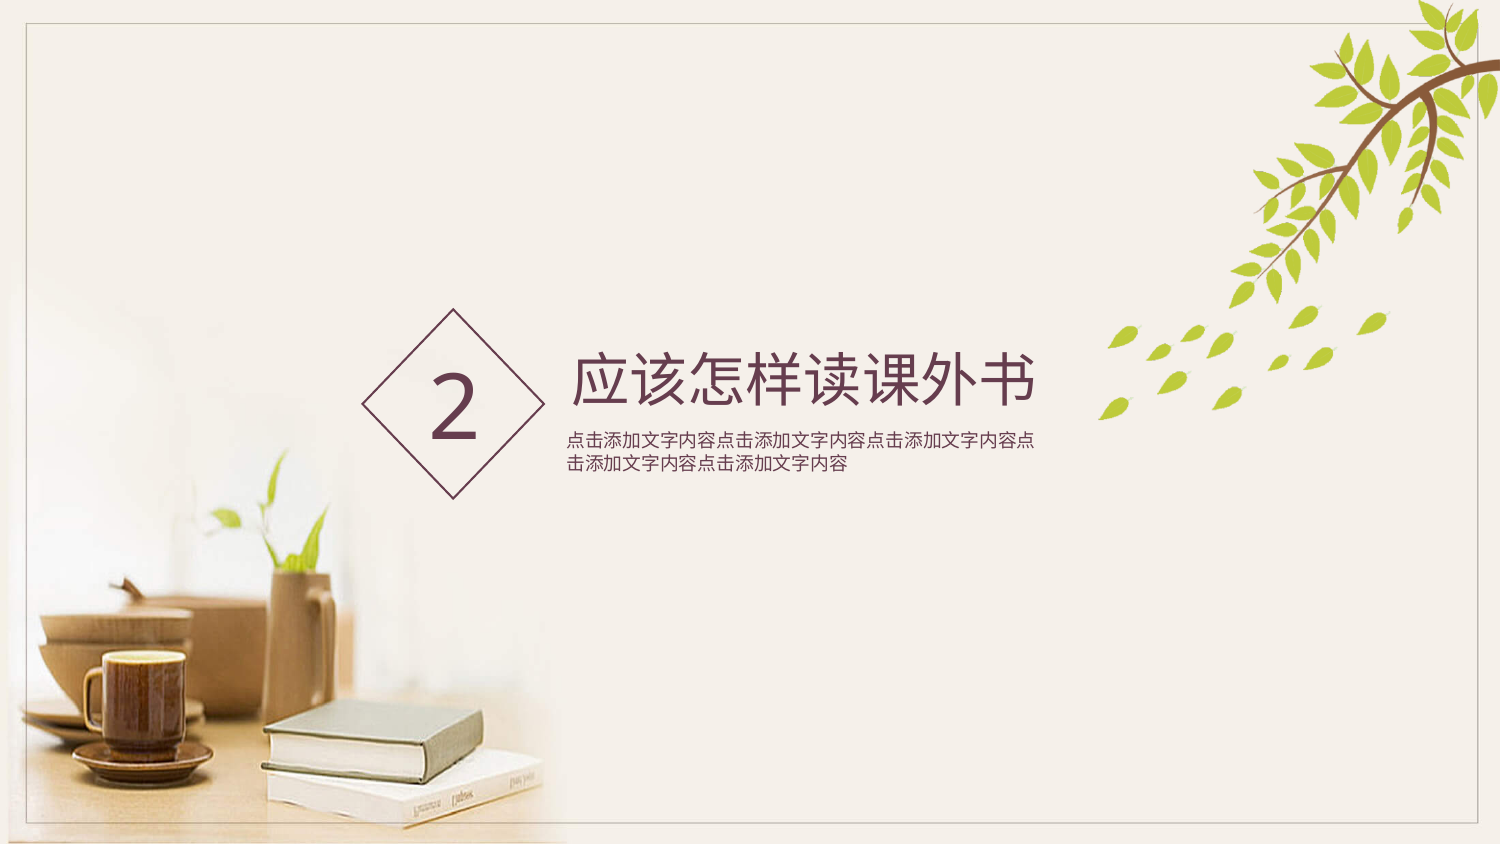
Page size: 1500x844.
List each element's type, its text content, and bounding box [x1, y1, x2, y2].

picture [0, 0, 1500, 844]
text_box 应该怎样读课外书 [562, 338, 1046, 418]
text_box 点击添加文字内容点击添加文字内容点击添加文字内容点 击添加文字内容点击添加文字内容 [557, 424, 1051, 479]
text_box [362, 309, 544, 499]
